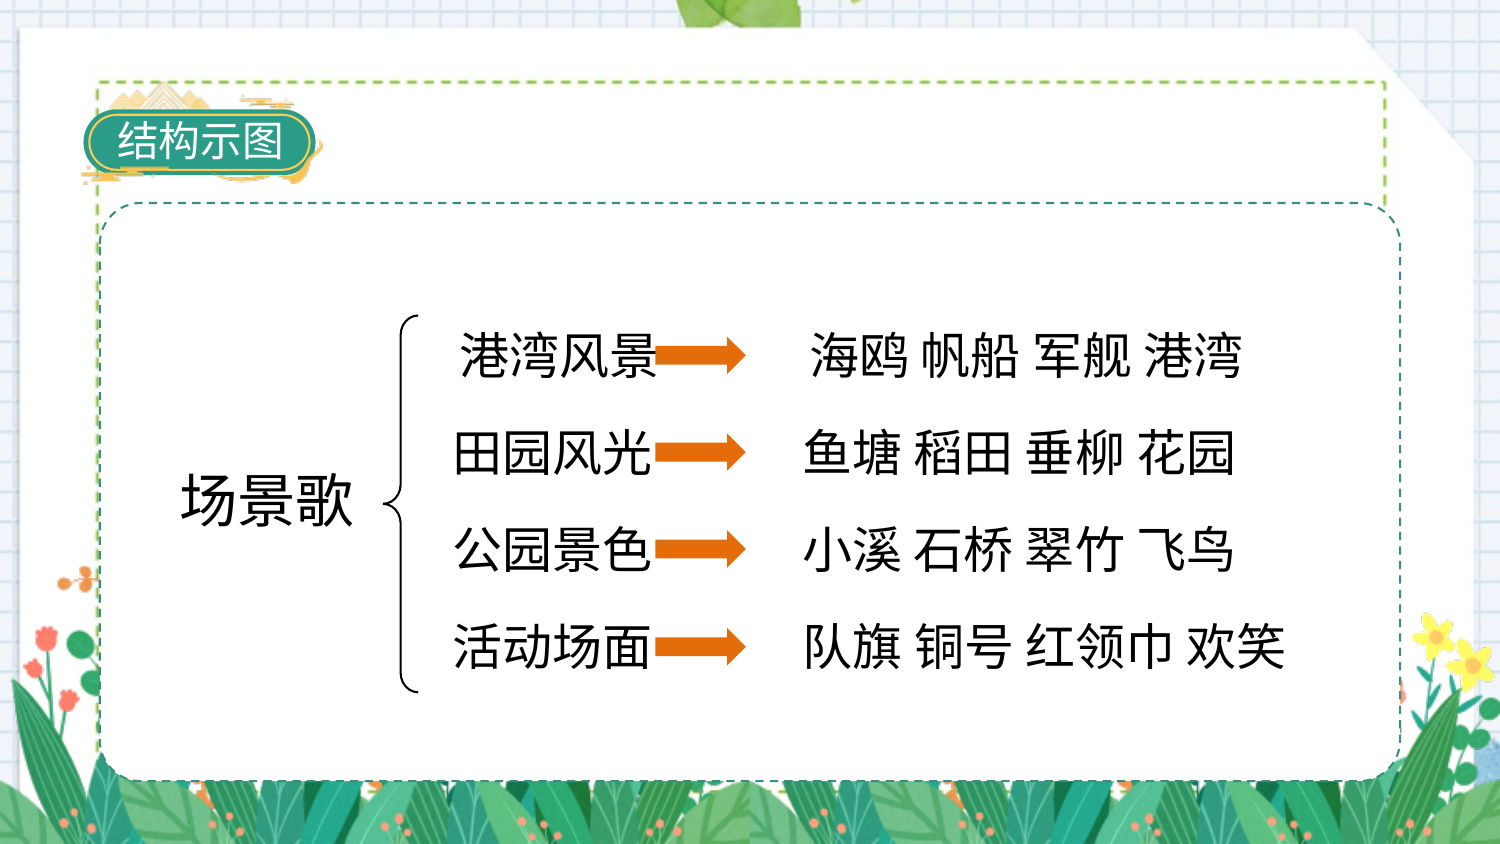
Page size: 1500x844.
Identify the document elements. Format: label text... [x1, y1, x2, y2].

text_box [413, 510, 1277, 587]
text_box [98, 201, 1402, 566]
picture [0, 0, 1500, 844]
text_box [412, 607, 1327, 684]
text_box 场景歌 [164, 456, 370, 542]
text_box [413, 317, 1302, 394]
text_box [81, 81, 323, 185]
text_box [413, 414, 1277, 490]
text_box [382, 314, 419, 566]
